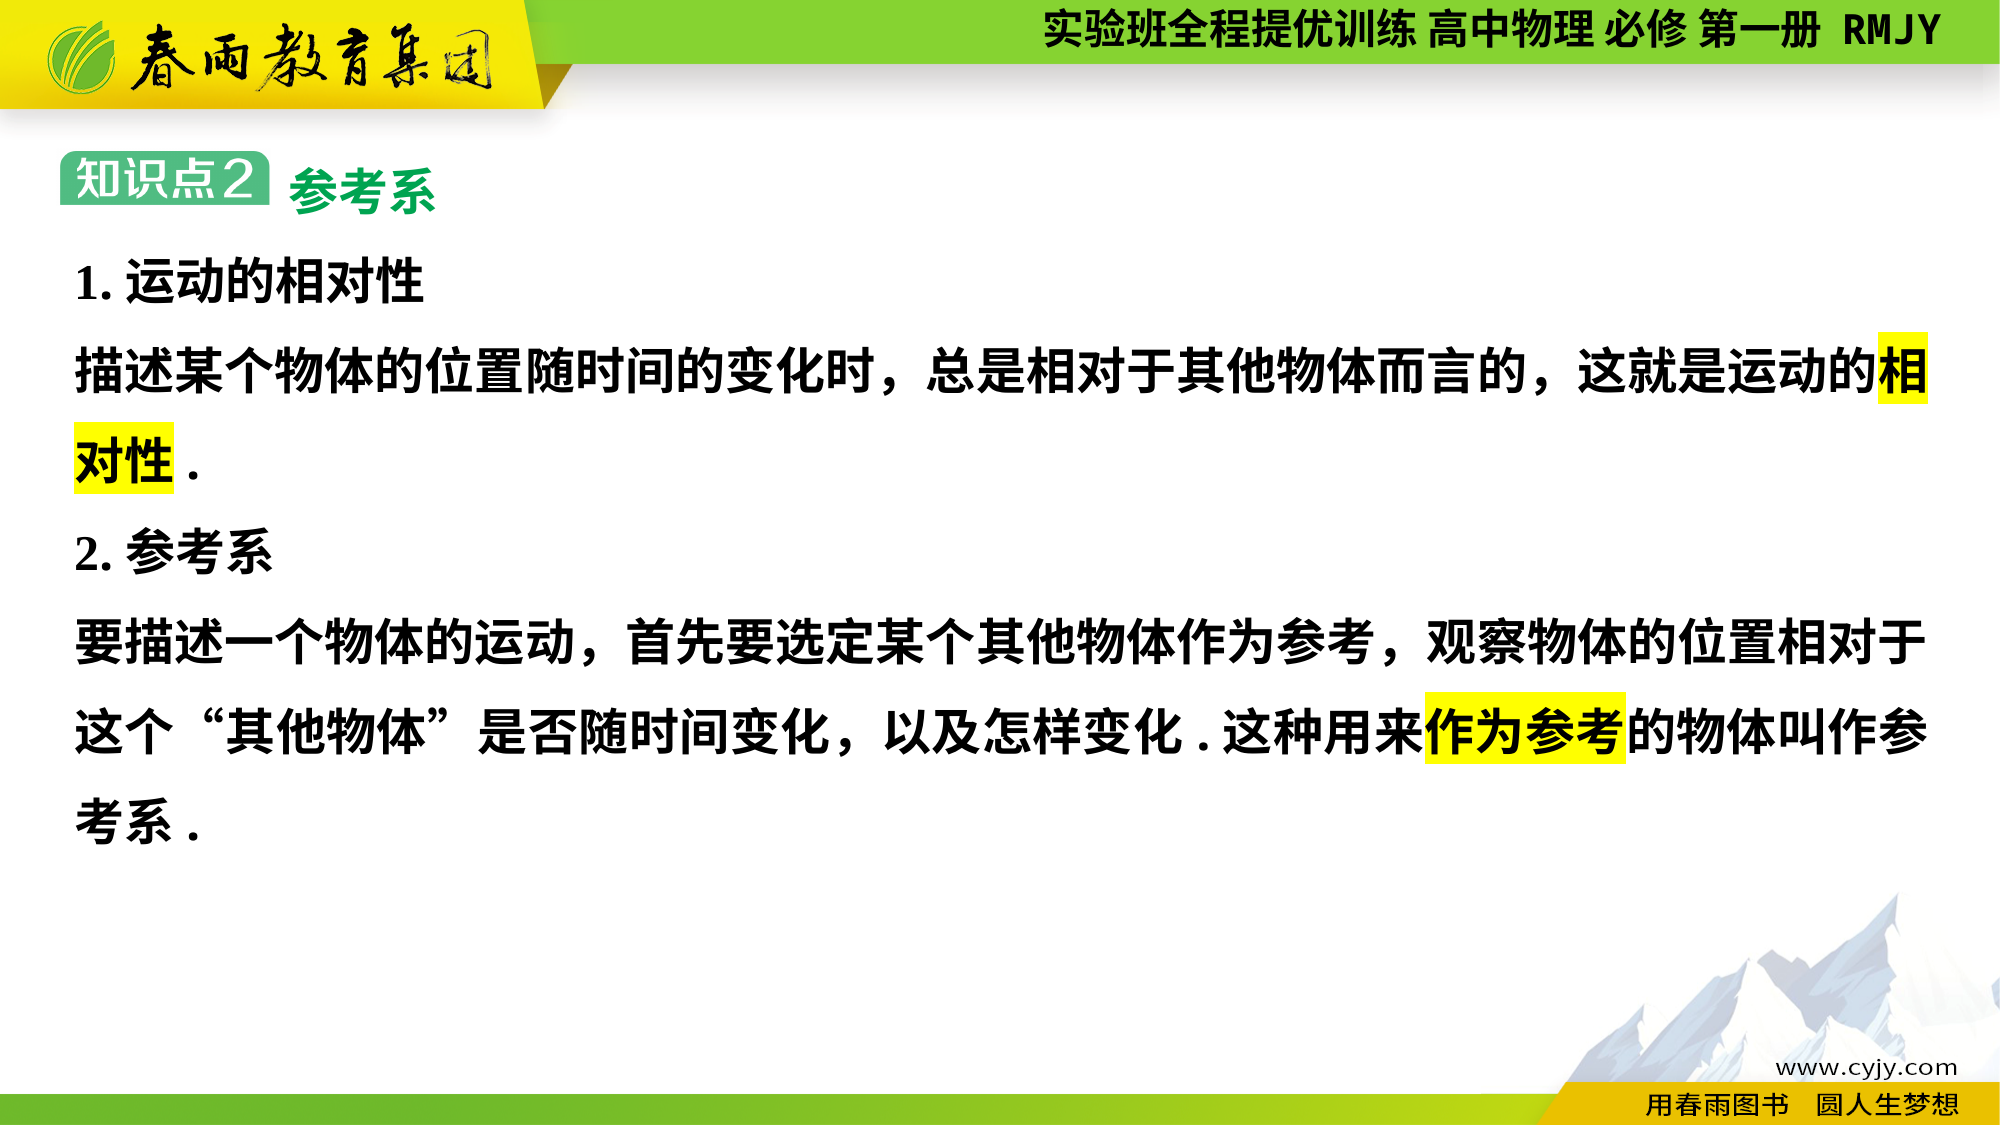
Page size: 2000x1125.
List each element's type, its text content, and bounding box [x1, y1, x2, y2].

picture [0, 0, 2000, 1125]
list 参考系 1.运动的相对性 描述某个物体的位置随时间的变化时，总是相对于其他物体而言的，这就是运动的相对性. 2.参考系 要描述一个物体的运动，首先要选定某个其他物体作为参考，观察物体的位置相对于这个“其他物体”是否随时间变化，以及怎样变化.这种用来作为参考的物体叫作参考系. [59, 122, 1944, 865]
